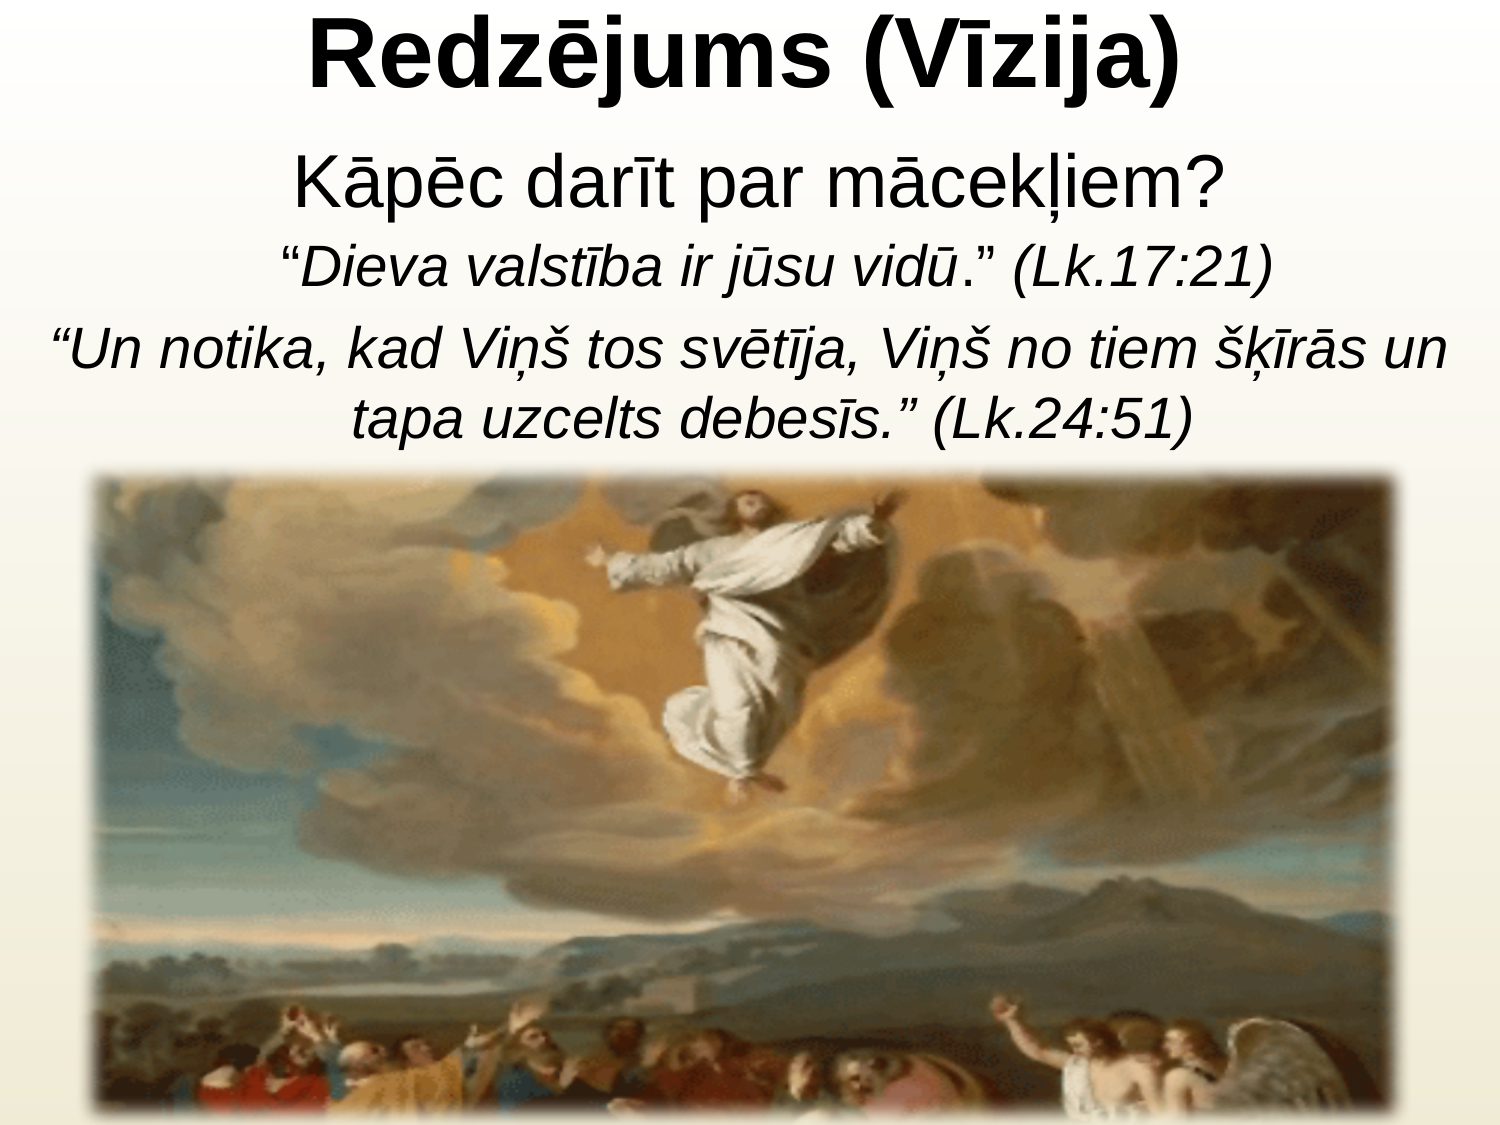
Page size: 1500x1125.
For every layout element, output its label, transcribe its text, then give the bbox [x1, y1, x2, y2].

title Redzējums (Vīzija) Kāpēc darīt par mācekļiem? [70, 42, 1421, 174]
list “Dieva valstība ir jūsu vidū.” (Lk.17:21) “Un notika, kad Viņš tos svētīja, Viņš no tiem šķīrās un tapa uzcelts debesīs.” (Lk.24:51) [0, 220, 1500, 315]
picture [76, 458, 1412, 1125]
